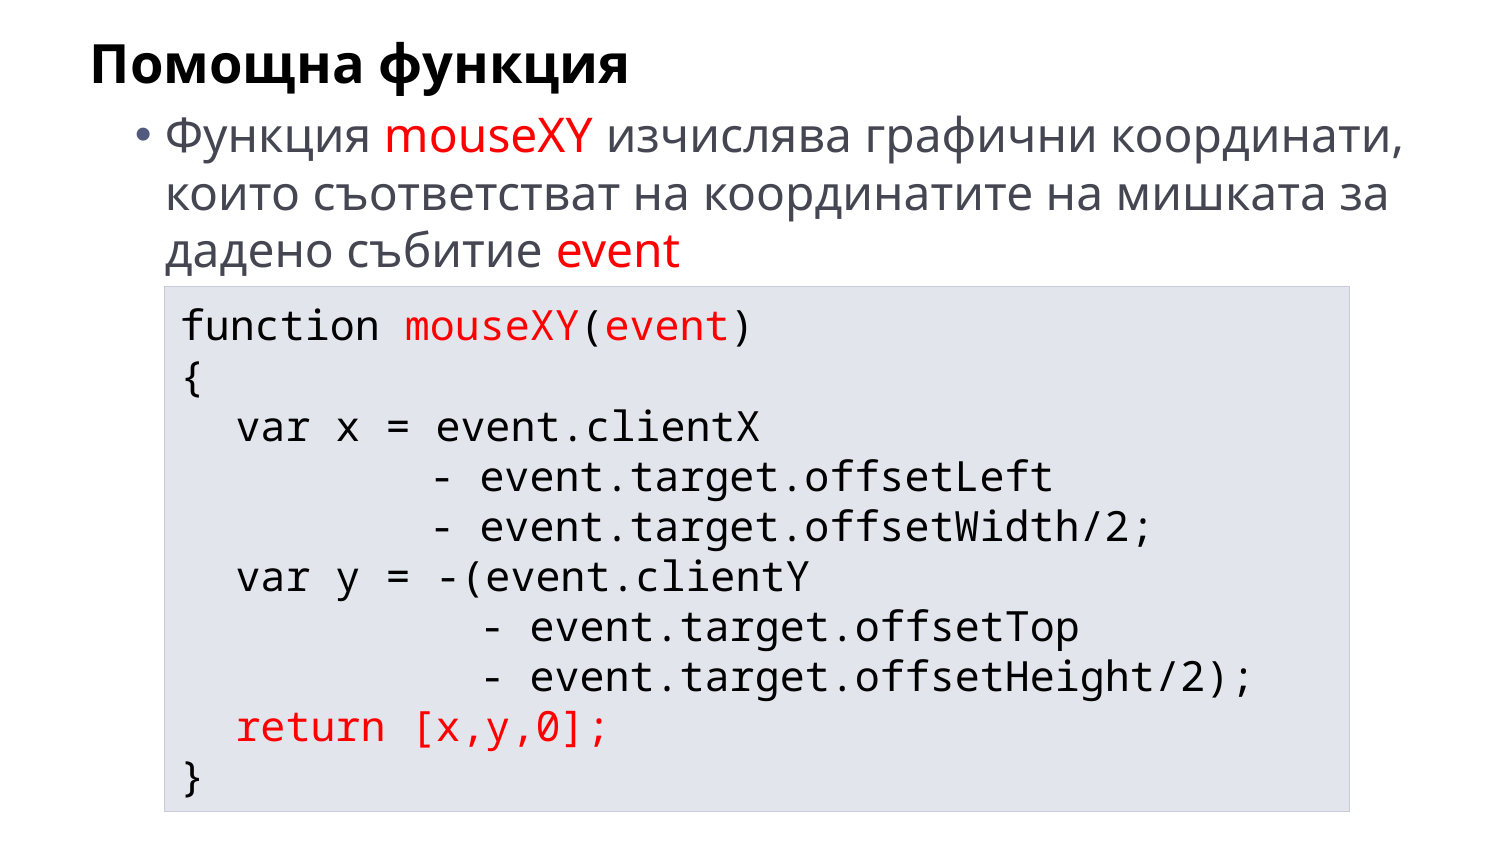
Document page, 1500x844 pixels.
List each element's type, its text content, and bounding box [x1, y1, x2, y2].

list Помощна функция Функция mouseXY изчислява графични координати, които съответстват на координатите на мишката за дадено събитие event [75, 21, 1475, 835]
text_box function mouseXY(event) { var x = event.clientX - event.target.offsetLeft - event.target.offsetWidth/2; var y = -(event.clientY - event.target.offsetTop - event.target.offsetHeight/2); return [x,y,0]; } [164, 286, 1350, 812]
